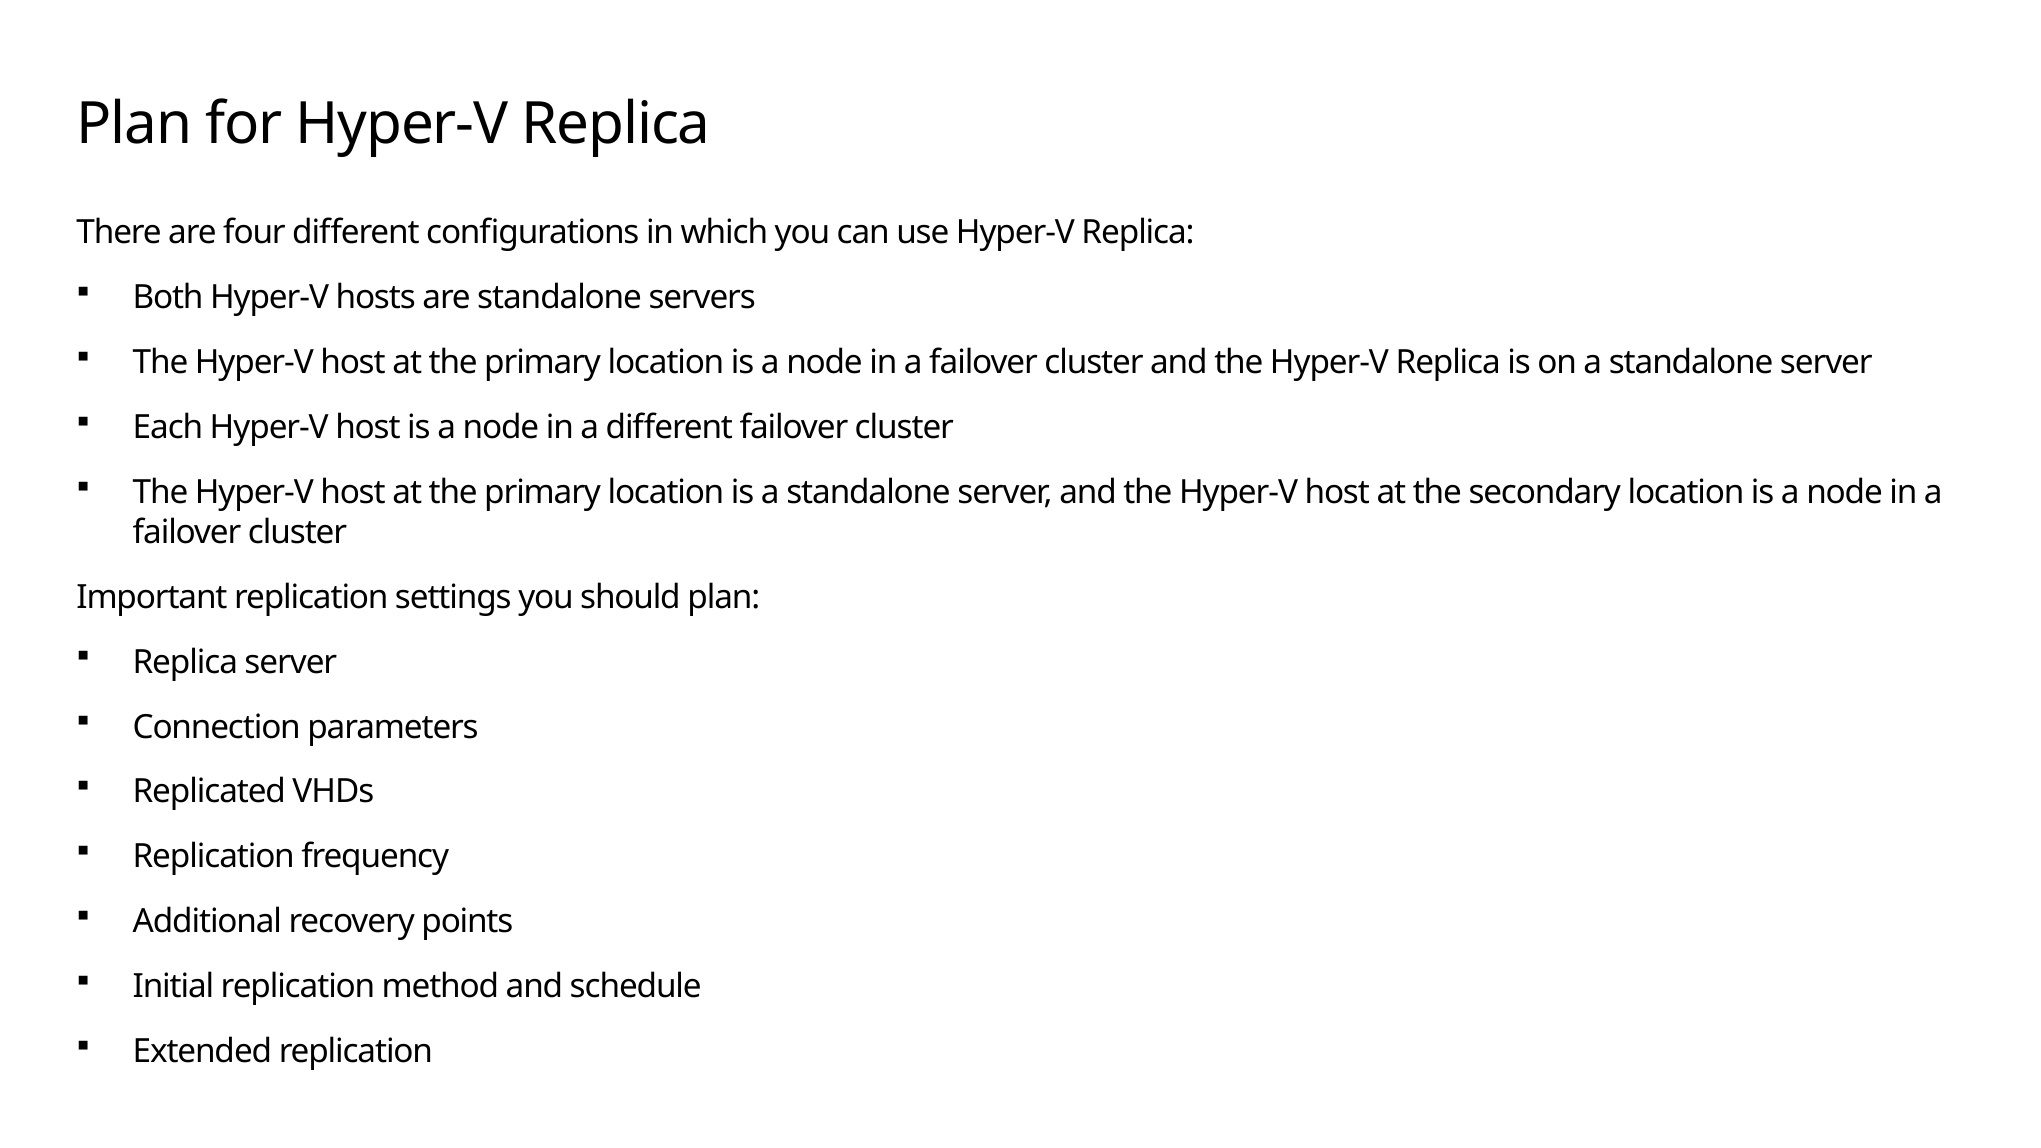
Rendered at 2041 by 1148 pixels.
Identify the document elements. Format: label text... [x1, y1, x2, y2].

list There are four different configurations in which you can use Hyper-V Replica: Both Hyper-V hosts are standalone servers The Hyper-V host at the primary location is a node in a failover cluster and the Hyper-V Replica is on a standalone server Each Hyper-V host is a node in a different failover cluster The Hyper-V host at the primary location is a standalone server, and the Hyper-V host at the secondary location is a node in a failover cluster Important replication settings you should plan: Replica server Connection parameters Replicated VHDs Replication frequency Additional recovery points Initial replication method and schedule Extended replication [76, 210, 1968, 1045]
title Plan for Hyper-V Replica [76, 93, 1968, 161]
